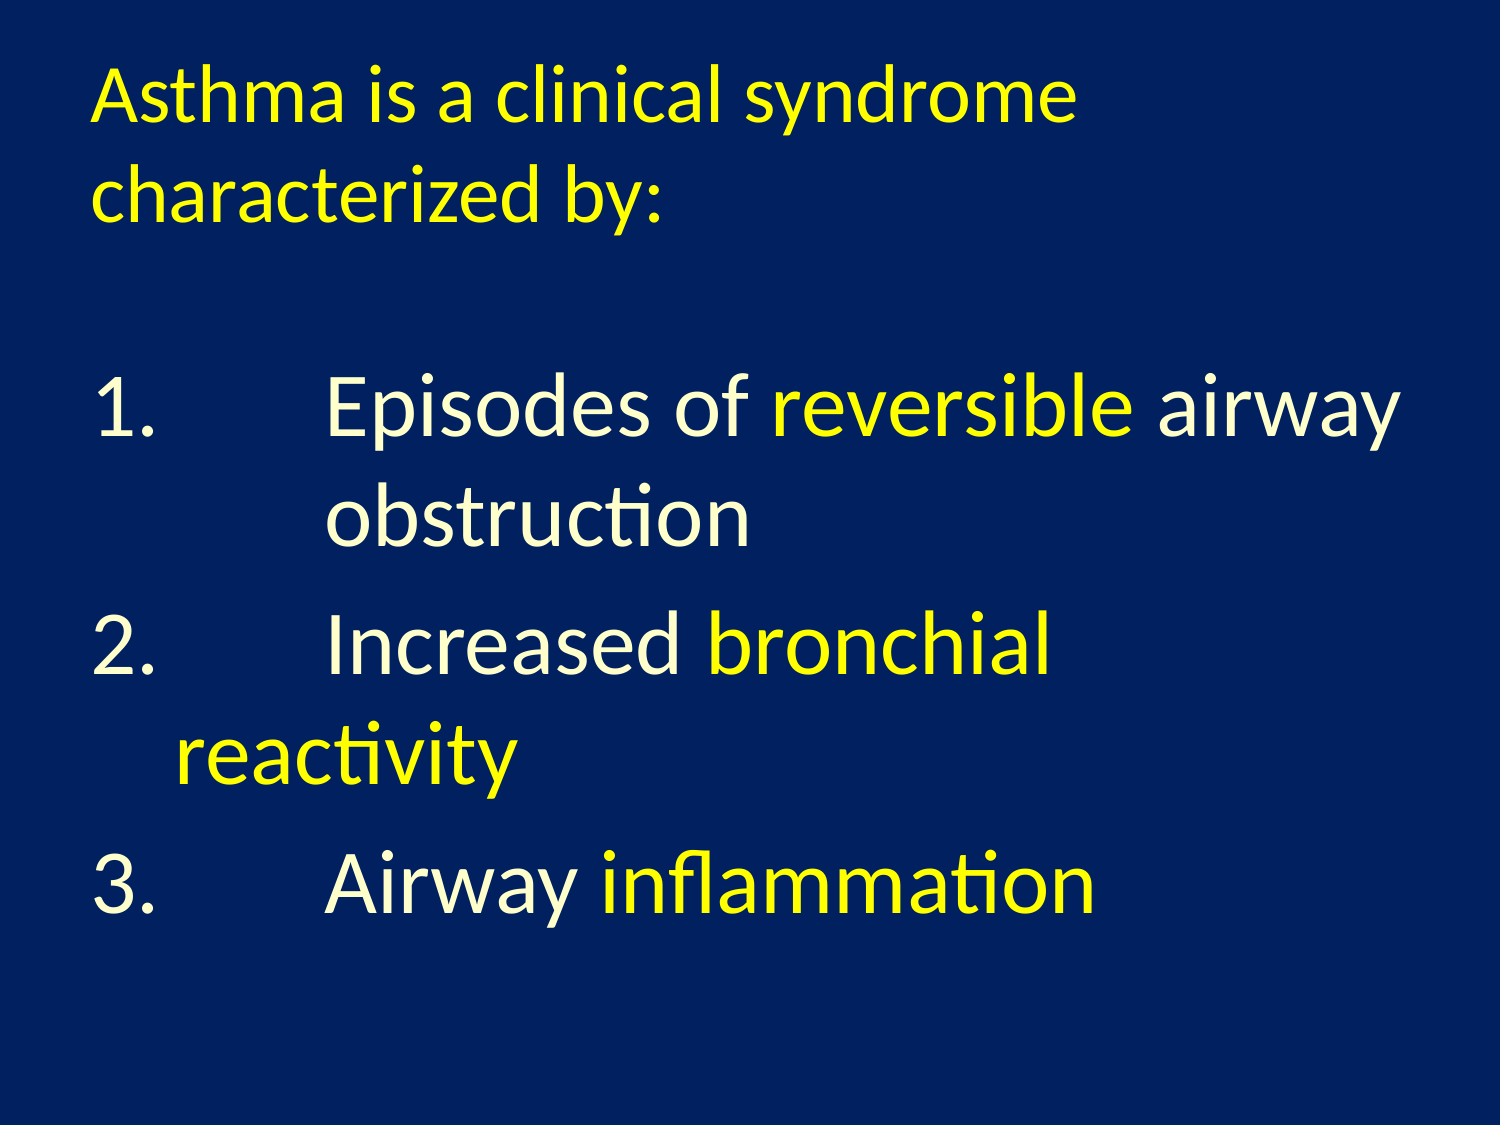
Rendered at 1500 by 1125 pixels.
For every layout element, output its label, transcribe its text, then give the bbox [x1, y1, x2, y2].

list 1. Episodes of reversible airway obstruction 2. Increased bronchial reactivity 3. Airway inflammation [75, 337, 1425, 1025]
title Asthma is a clinical syndrome characterized by: [75, 45, 1425, 233]
